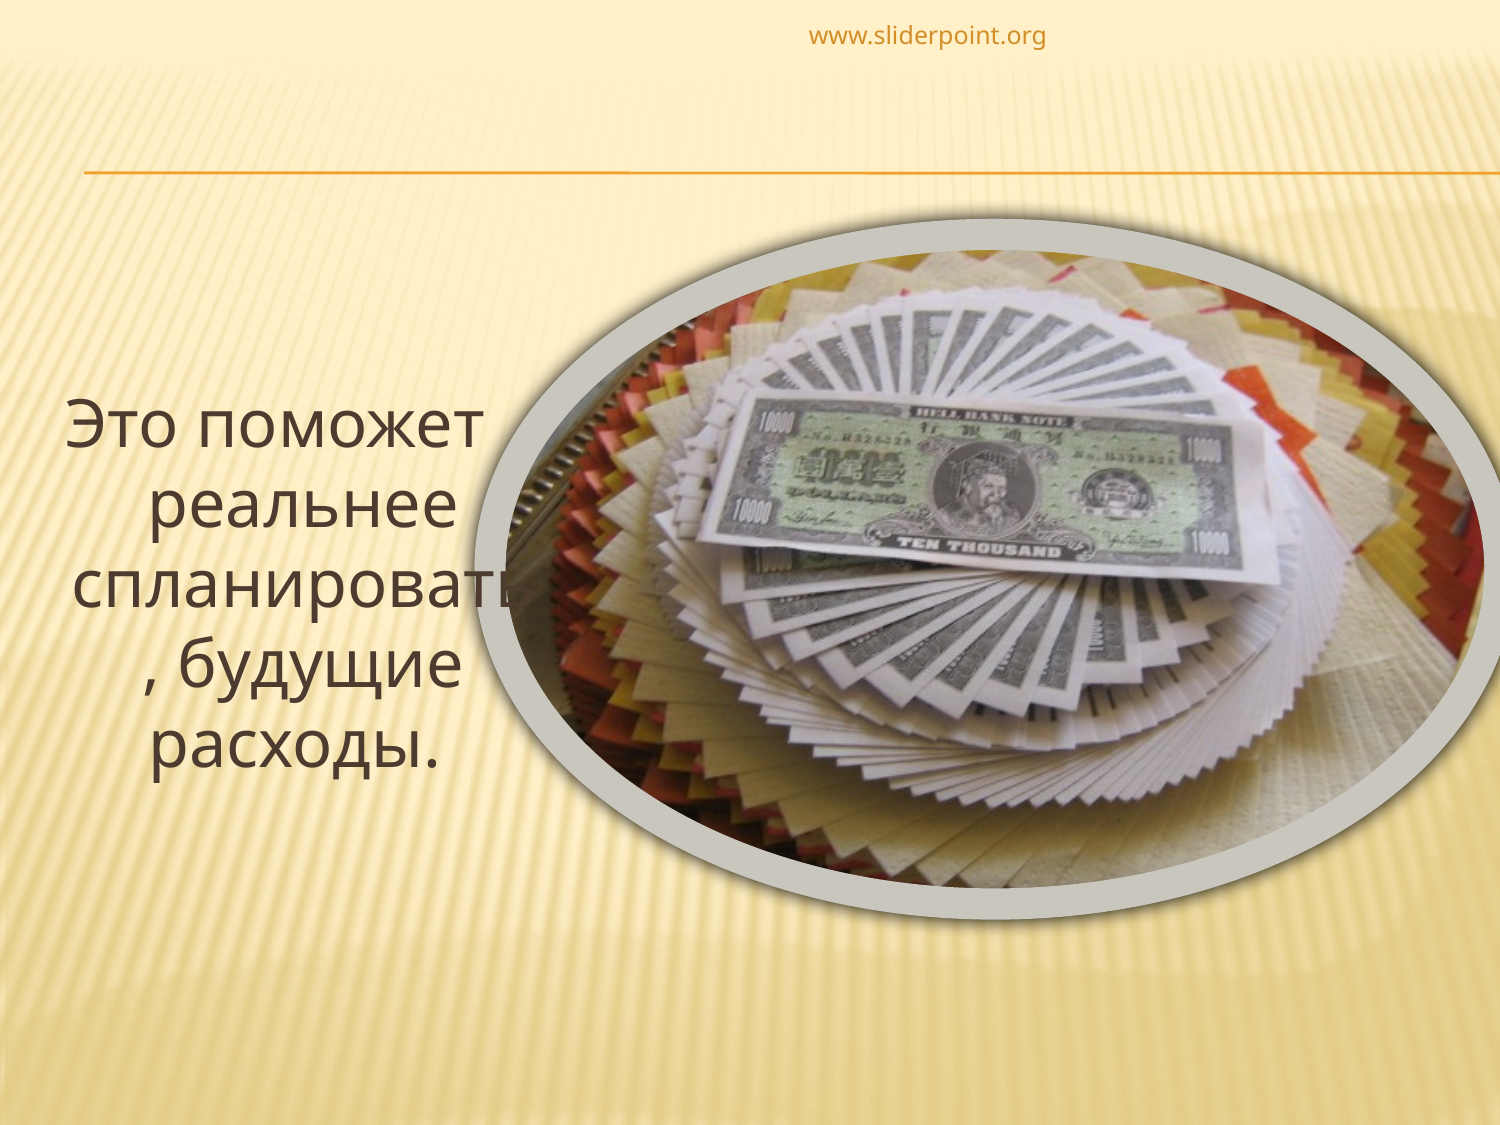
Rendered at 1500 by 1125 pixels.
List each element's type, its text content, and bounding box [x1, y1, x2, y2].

list Это поможет реальнее спланировать, будущие расходы. [0, 0, 551, 1125]
footer www.sliderpoint.org [587, 12, 1063, 60]
picture [489, 234, 1500, 905]
